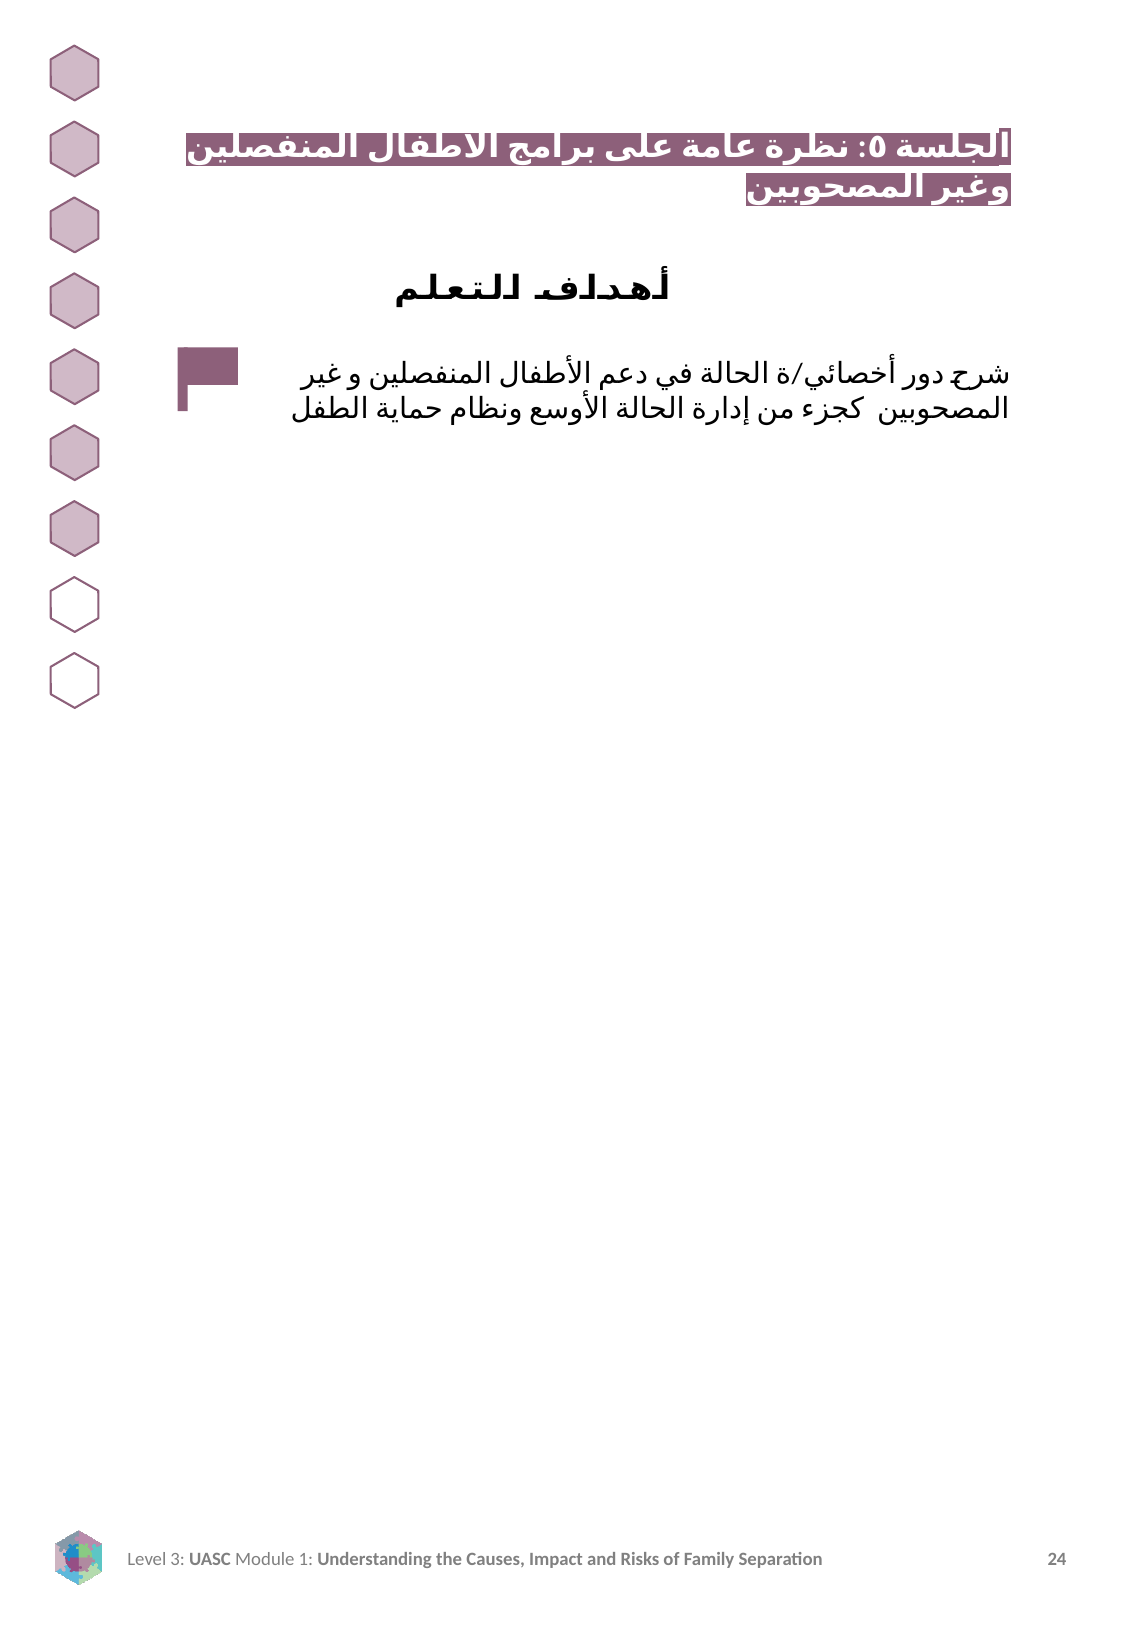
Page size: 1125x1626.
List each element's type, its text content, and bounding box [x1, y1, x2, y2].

text_box شرح دور أخصائي/ة الحالة في دعم الأطفال المنفصلين و غير المصحوبين كجزء من إدارة الحالة الأوسع ونظام حماية الطفل [275, 347, 1026, 432]
text_box [48, 271, 101, 331]
text_box [48, 119, 101, 179]
text_box [48, 575, 101, 634]
text_box أهداف التعلم [183, 259, 1046, 314]
text_box [48, 651, 101, 710]
text_box [48, 423, 101, 482]
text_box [177, 347, 239, 412]
text_box [48, 499, 101, 558]
text_box [48, 347, 101, 406]
picture [55, 1530, 102, 1585]
text_box [48, 43, 101, 103]
text_box [48, 195, 101, 255]
text_box الجلسة ٥: نظرة عامة على برامج الأطفال المنفصلين وغير المصحوبين [161, 116, 1026, 212]
